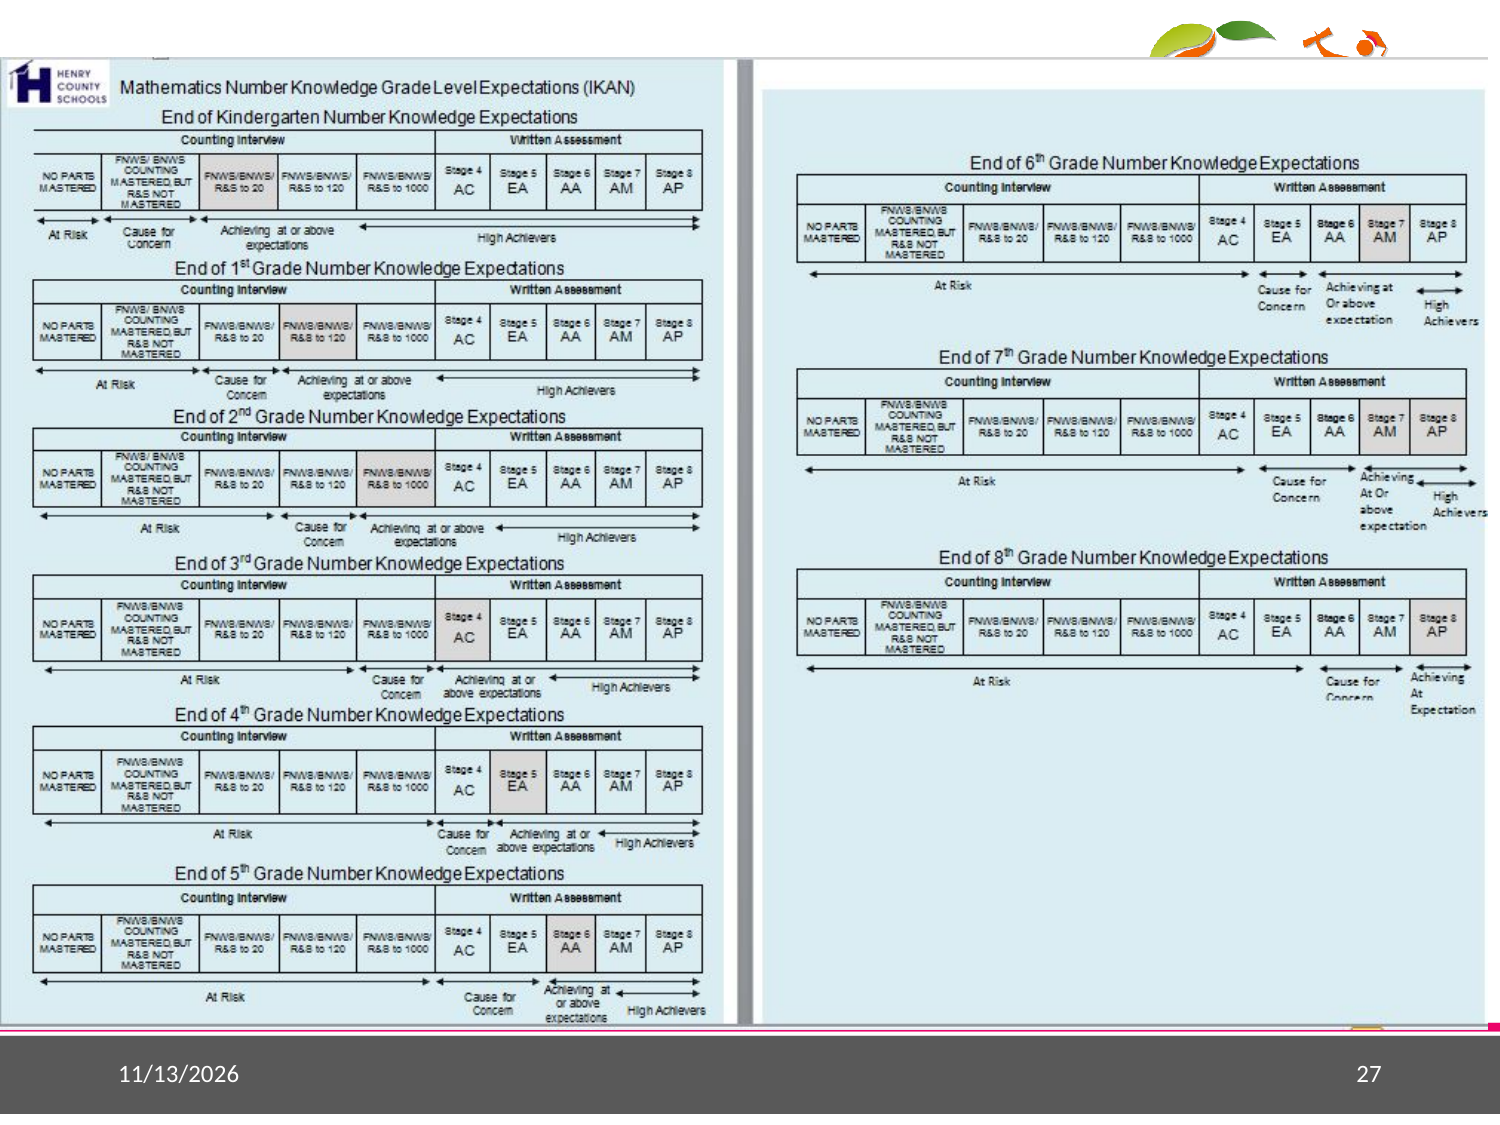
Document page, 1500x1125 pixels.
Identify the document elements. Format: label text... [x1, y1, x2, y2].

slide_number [103, 1042, 441, 1103]
picture [1135, 8, 1499, 164]
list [0, 57, 1488, 1030]
slide_number 27 [1059, 1042, 1397, 1103]
